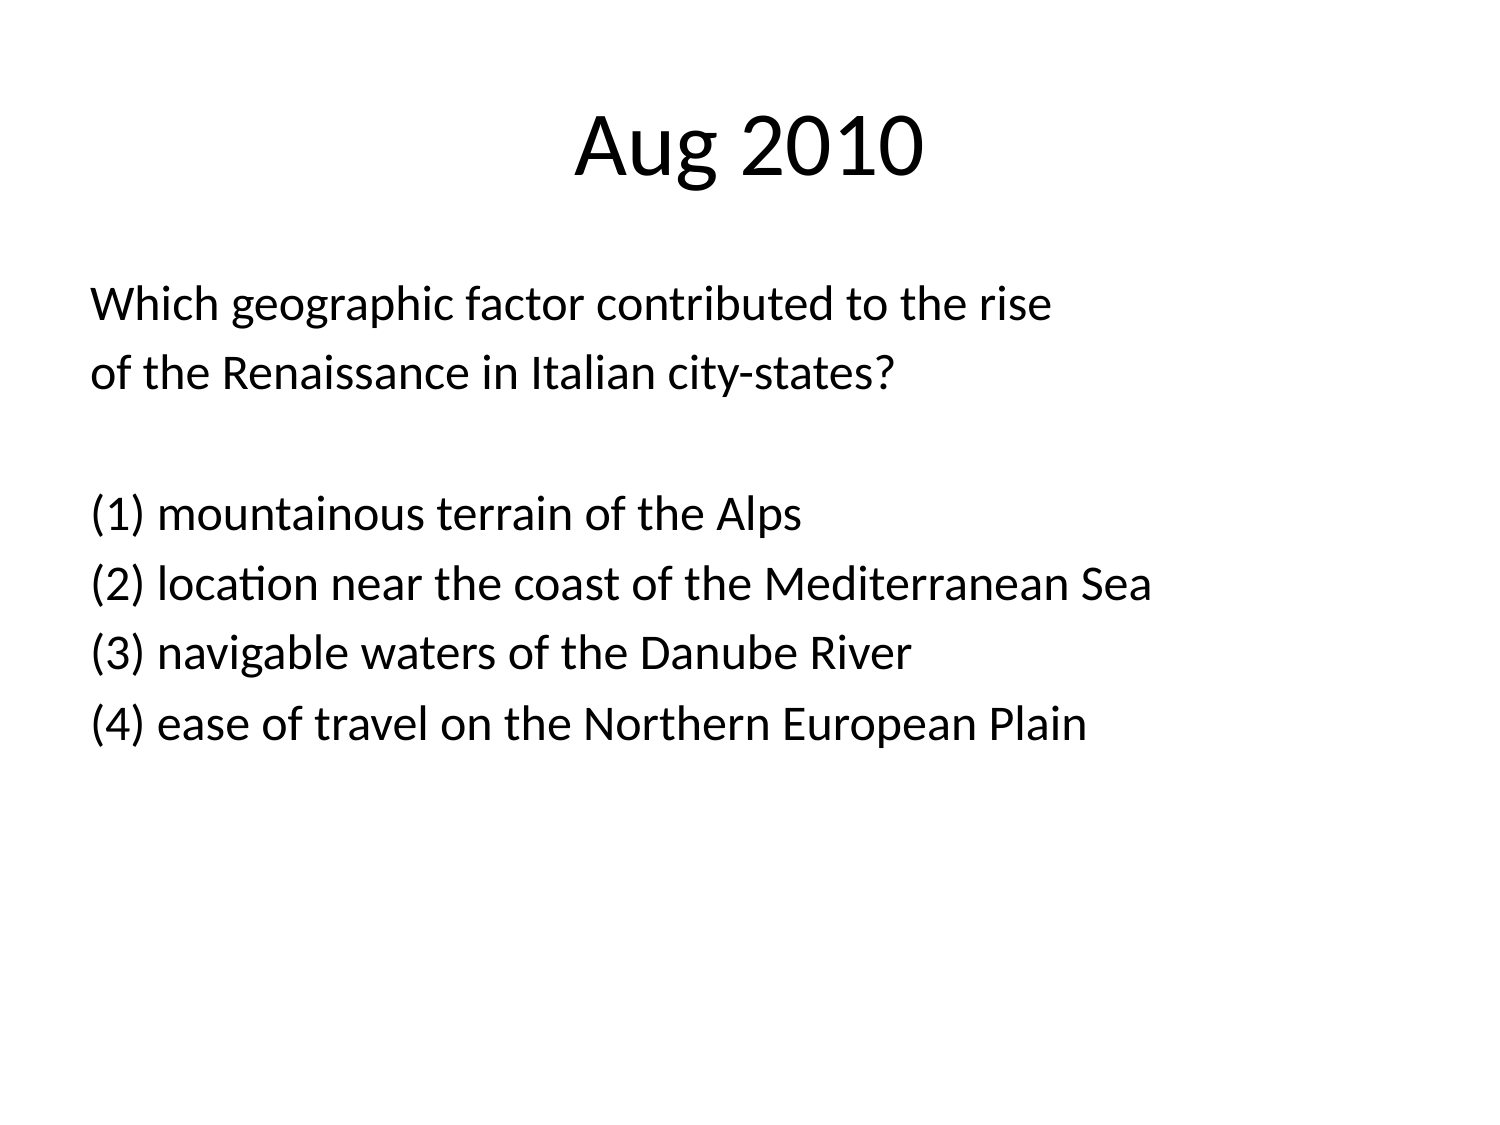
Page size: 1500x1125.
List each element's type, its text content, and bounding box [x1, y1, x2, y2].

title Aug 2010 [75, 45, 1425, 233]
list Which geographic factor contributed to the rise of the Renaissance in Italian city-states? (1) mountainous terrain of the Alps (2) location near the coast of the Mediterranean Sea (3) navigable waters of the Danube River (4) ease of travel on the Northern European Plain [75, 262, 1425, 1005]
